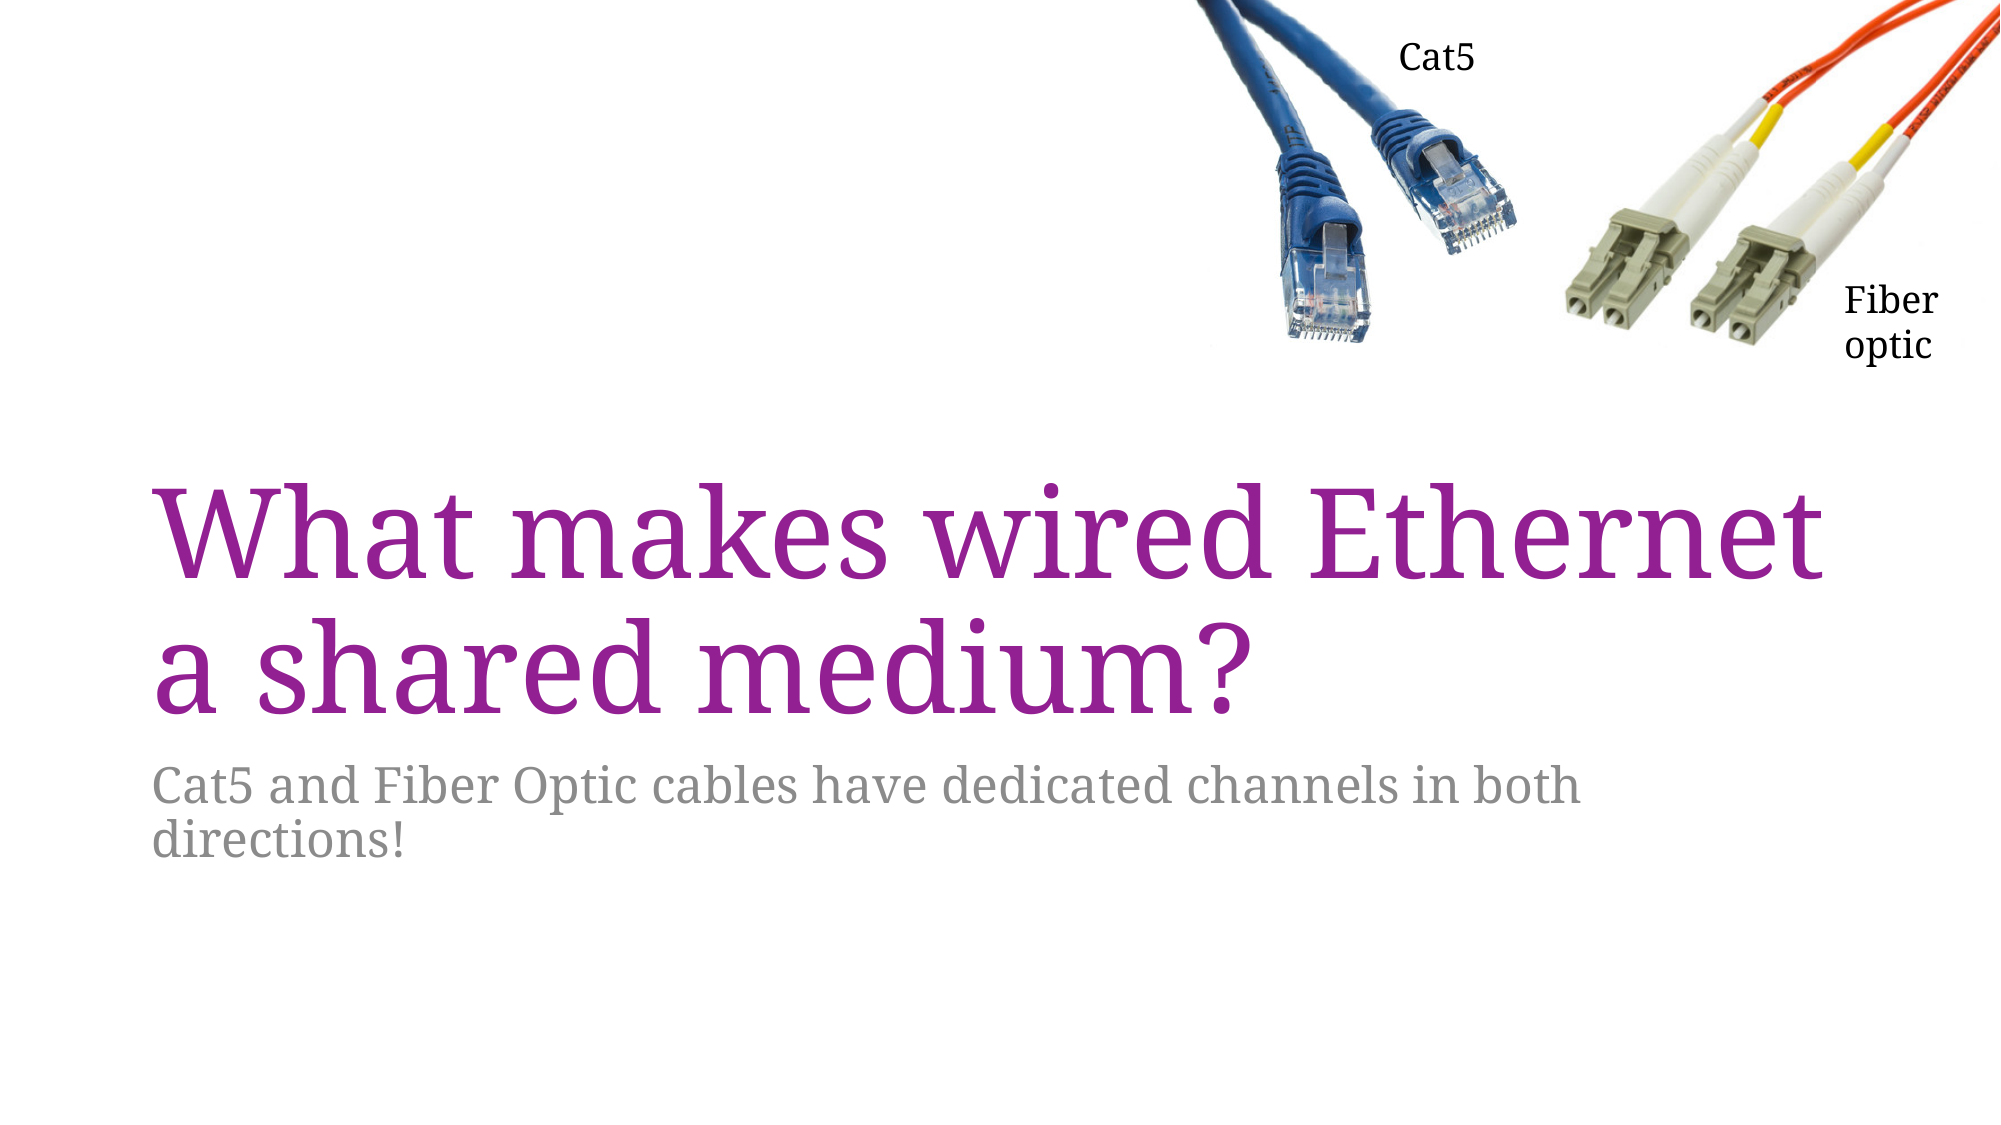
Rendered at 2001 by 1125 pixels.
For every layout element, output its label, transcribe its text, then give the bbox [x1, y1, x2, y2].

picture [1550, 0, 2000, 375]
title What makes wired Ethernet a shared medium? [136, 280, 1862, 749]
picture [1181, 0, 1538, 357]
list Cat5 and Fiber Optic cables have dedicated channels in both directions! [136, 752, 1862, 999]
